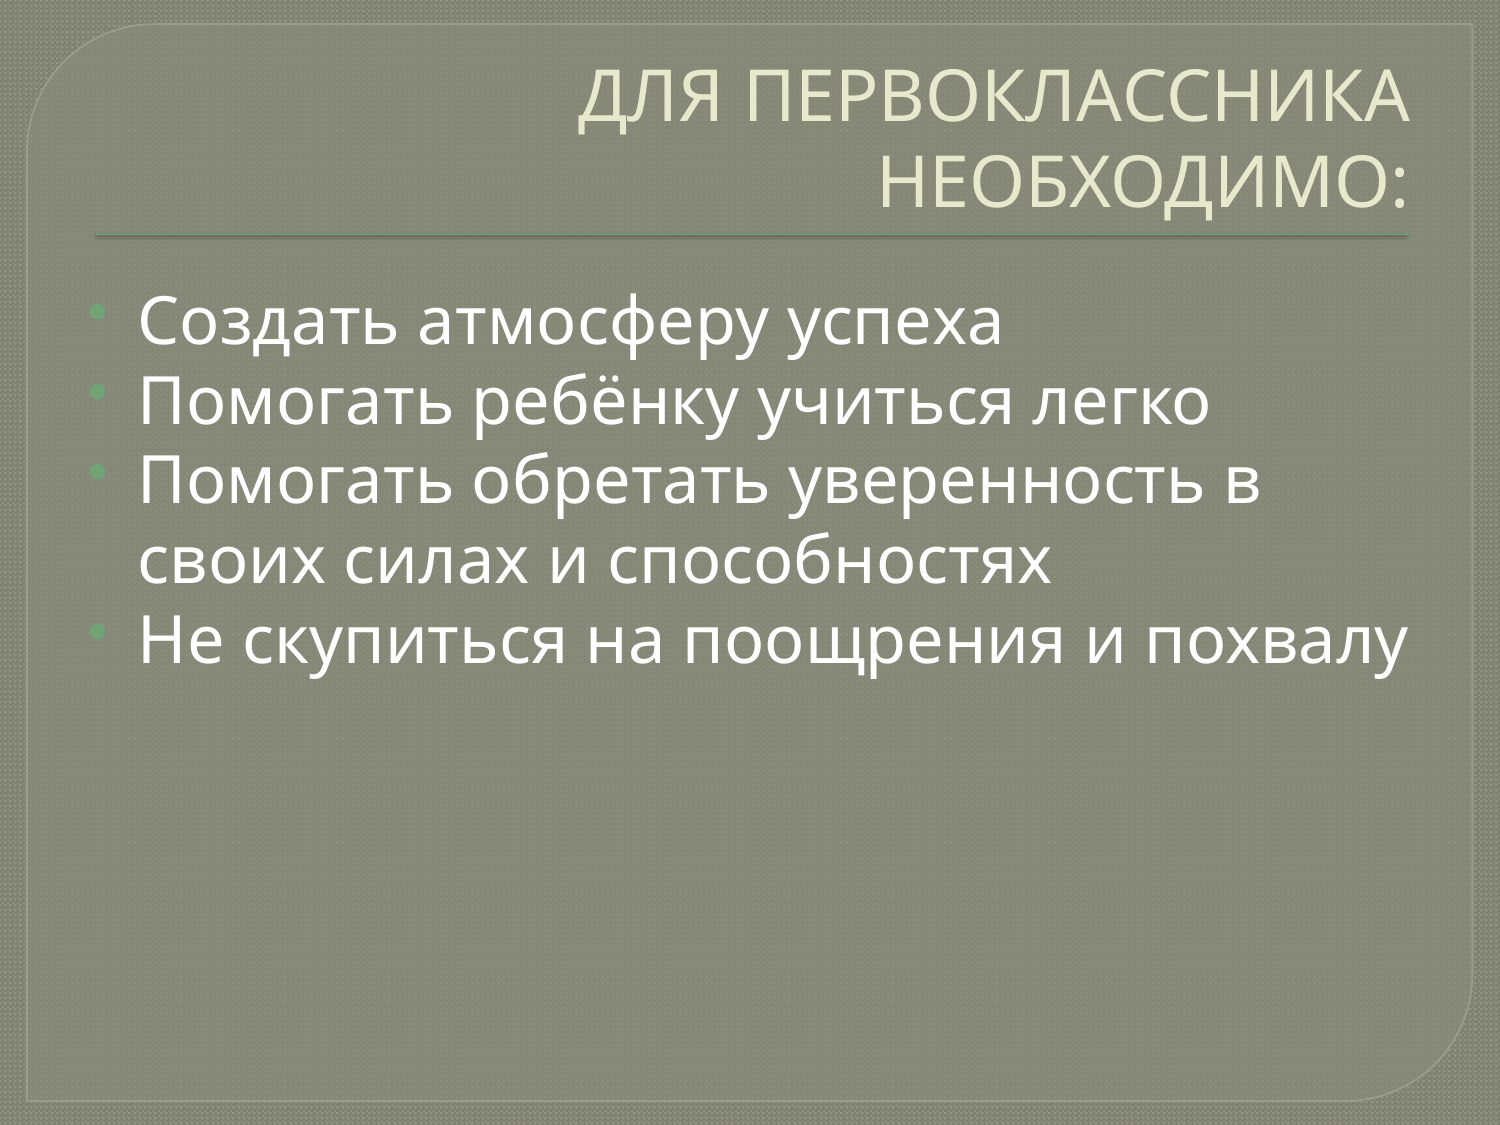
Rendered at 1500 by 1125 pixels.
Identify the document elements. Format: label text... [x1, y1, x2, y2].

list Создать атмосферу успеха Помогать ребёнку учиться легко Помогать обретать уверенность в своих силах и способностях Не скупиться на поощрения и похвалу [75, 270, 1425, 1013]
title ДЛЯ ПЕРВОКЛАССНИКА НЕОБХОДИМО: [75, 41, 1425, 230]
